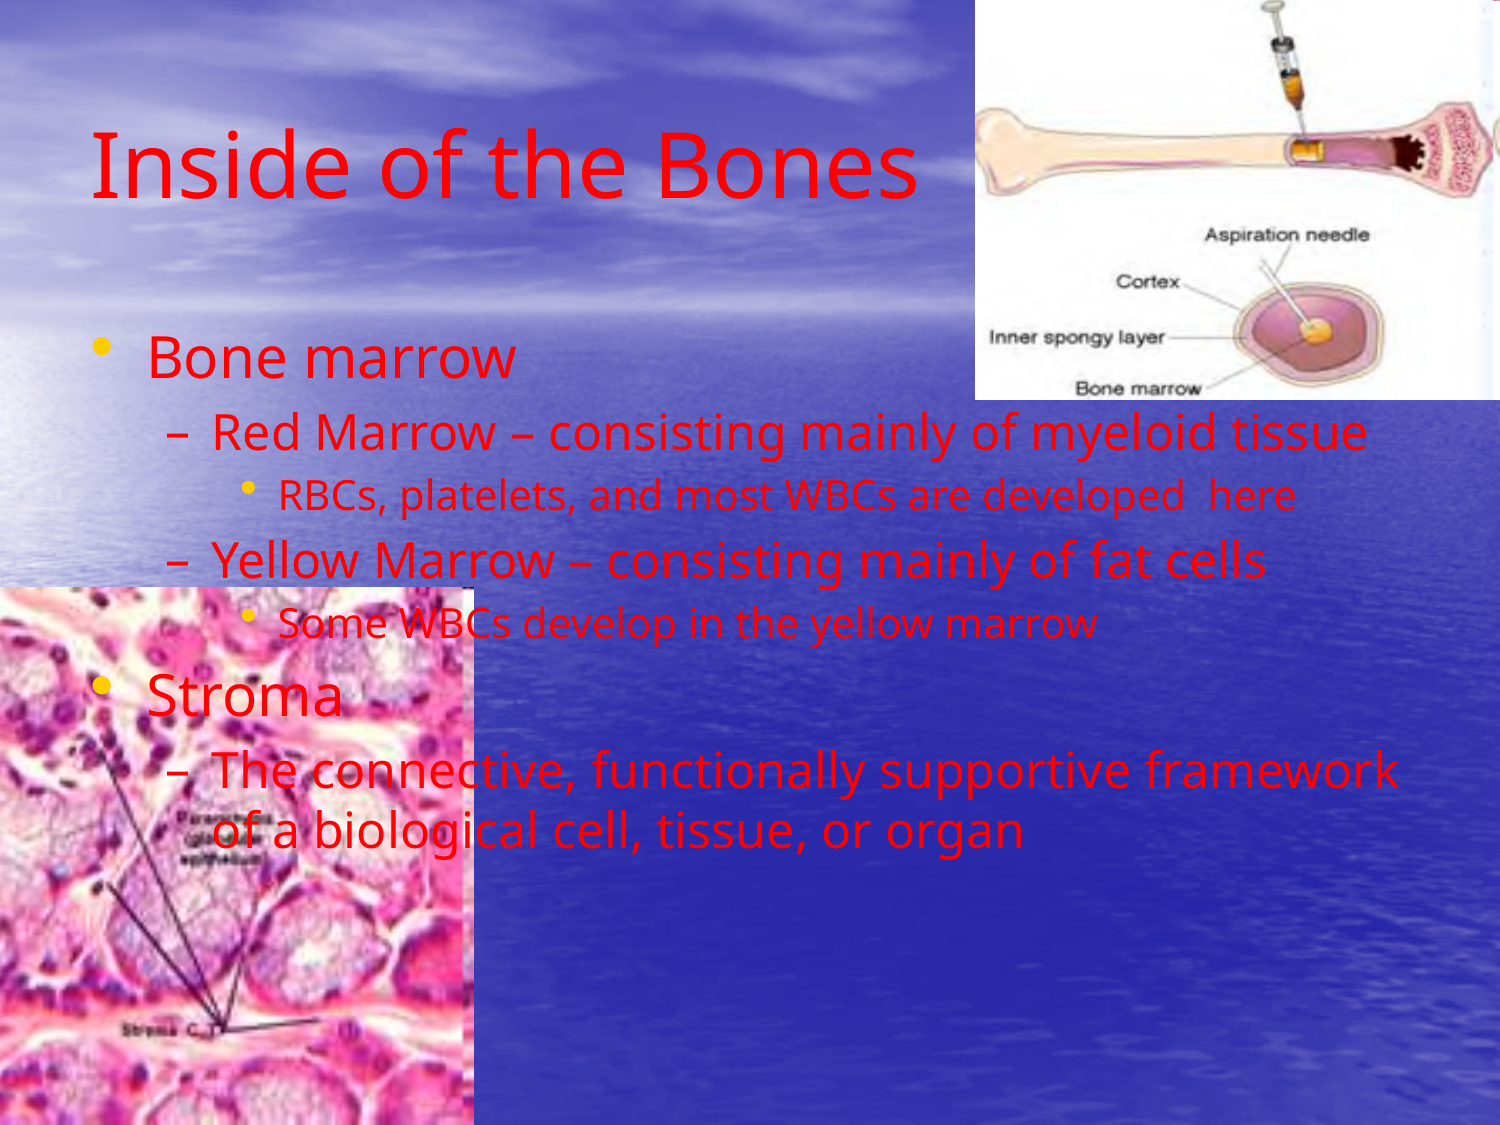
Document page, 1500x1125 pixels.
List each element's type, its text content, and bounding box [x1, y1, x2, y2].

list Bone marrow Red Marrow – consisting mainly of myeloid tissue RBCs, platelets, and most WBCs are developed here Yellow Marrow – consisting mainly of fat cells Some WBCs develop in the yellow marrow Stroma The connective, functionally supportive framework of a biological cell, tissue, or organ [74, 312, 1426, 988]
picture [974, 0, 1500, 401]
title Inside of the Bones [74, 47, 969, 276]
picture [0, 587, 474, 1125]
